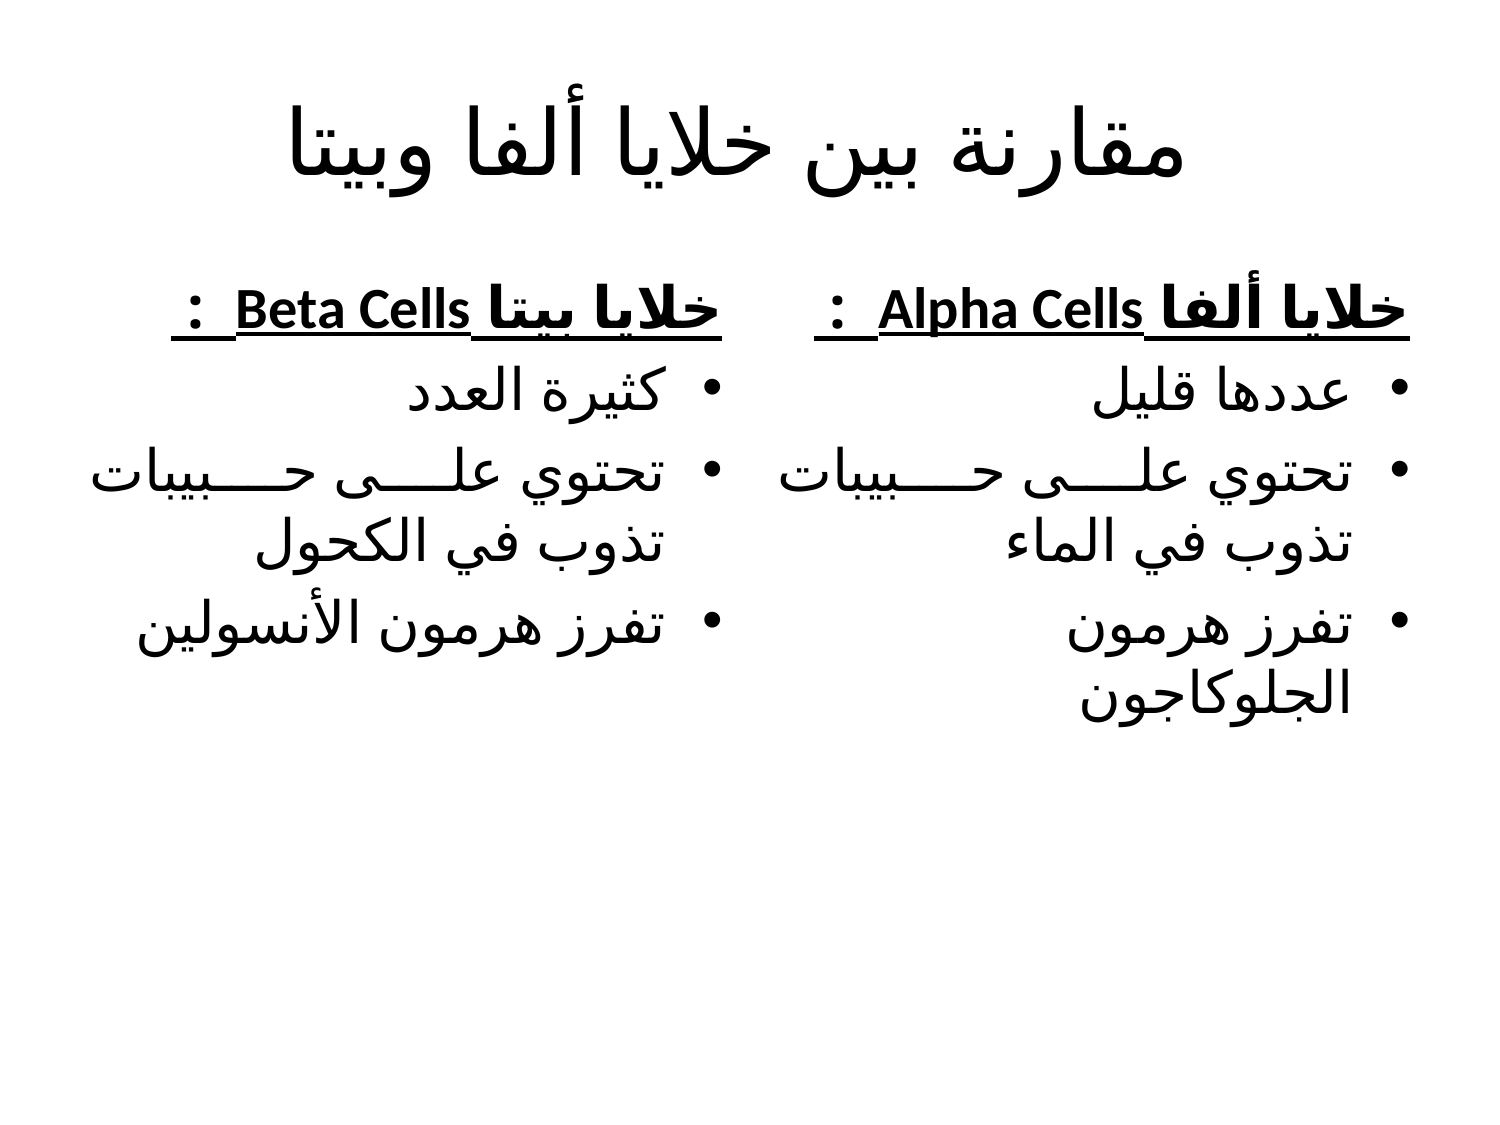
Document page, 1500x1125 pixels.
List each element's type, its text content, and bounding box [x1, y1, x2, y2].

list خلايا ألفا Alpha Cells : عددها قليل تحتوي على حبيبات تذوب في الماء تفرز هرمون الجلوكاجون [762, 262, 1425, 1005]
list خلايا بيتا Beta Cells : كثيرة العدد تحتوي على حبيبات تذوب في الكحول تفرز هرمون الأنسولين [75, 262, 738, 1005]
title مقارنة بين خلايا ألفا وبيتا [75, 45, 1425, 233]
